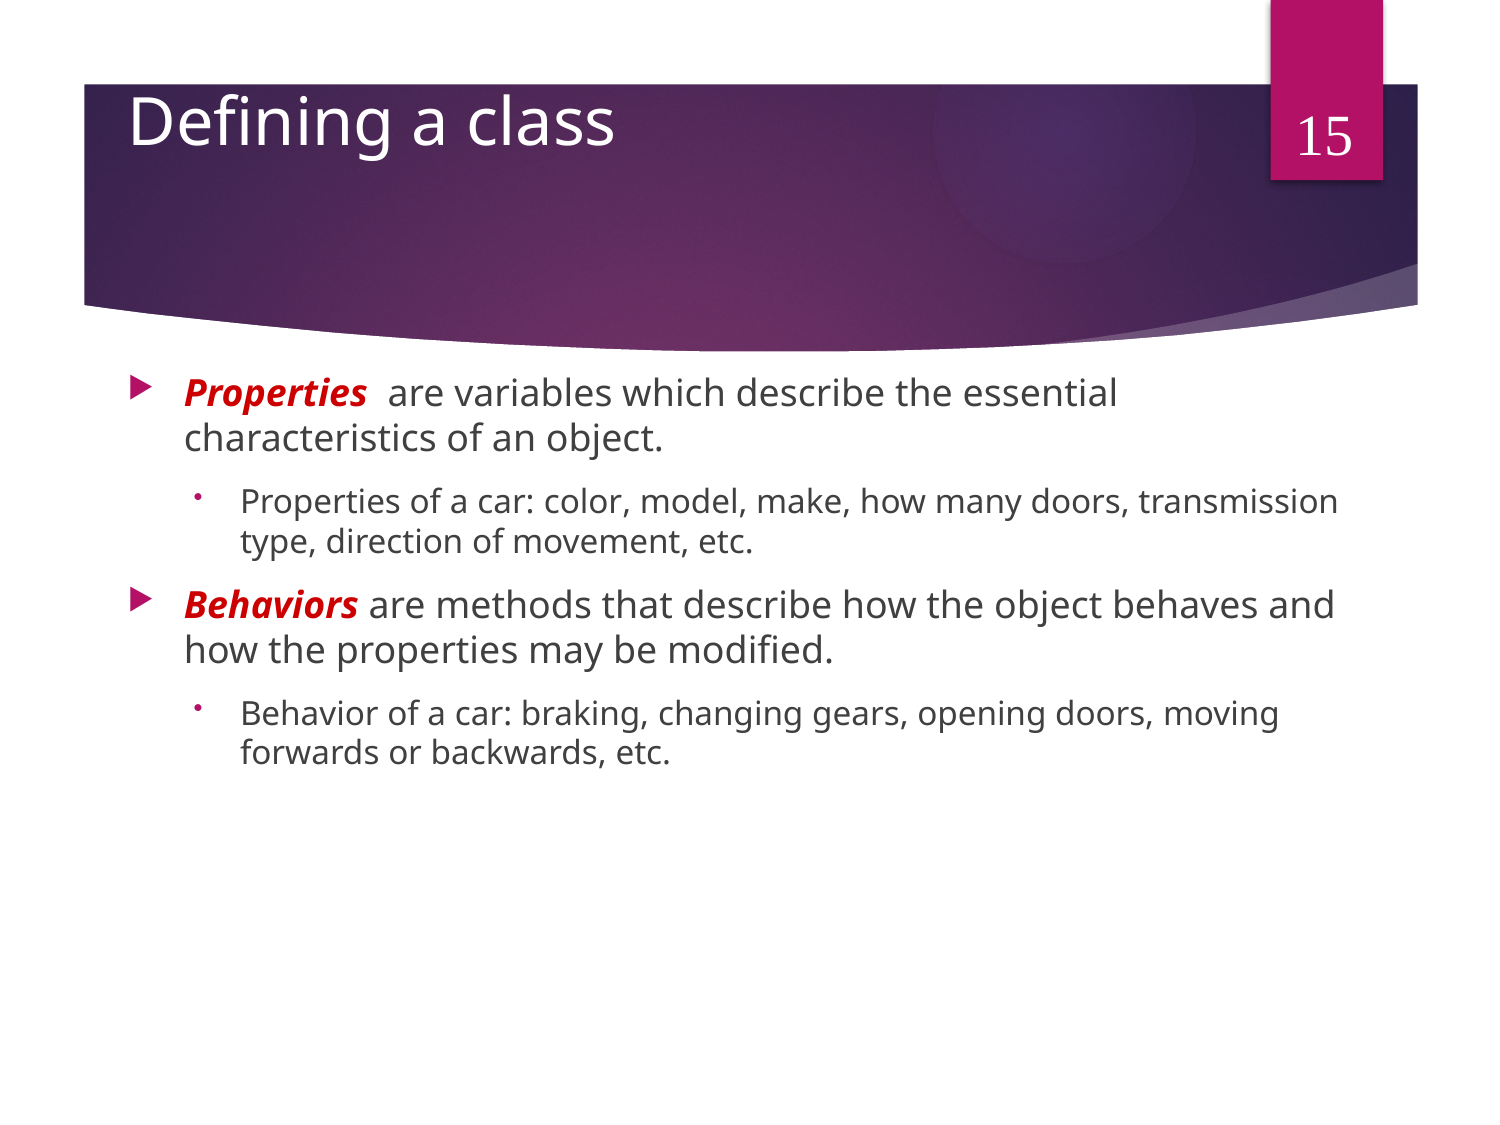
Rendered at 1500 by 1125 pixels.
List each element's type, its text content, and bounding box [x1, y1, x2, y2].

slide_number 15 [1259, 48, 1390, 175]
list Properties are variables which describe the essential characteristics of an object. Properties of a car: color, model, make, how many doors, transmission type, direction of movement, etc. Behaviors are methods that describe how the object behaves and how the properties may be modified. Behavior of a car: braking, changing gears, opening doors, moving forwards or backwards, etc. [112, 361, 1388, 1100]
title Defining a class [112, 24, 1388, 213]
